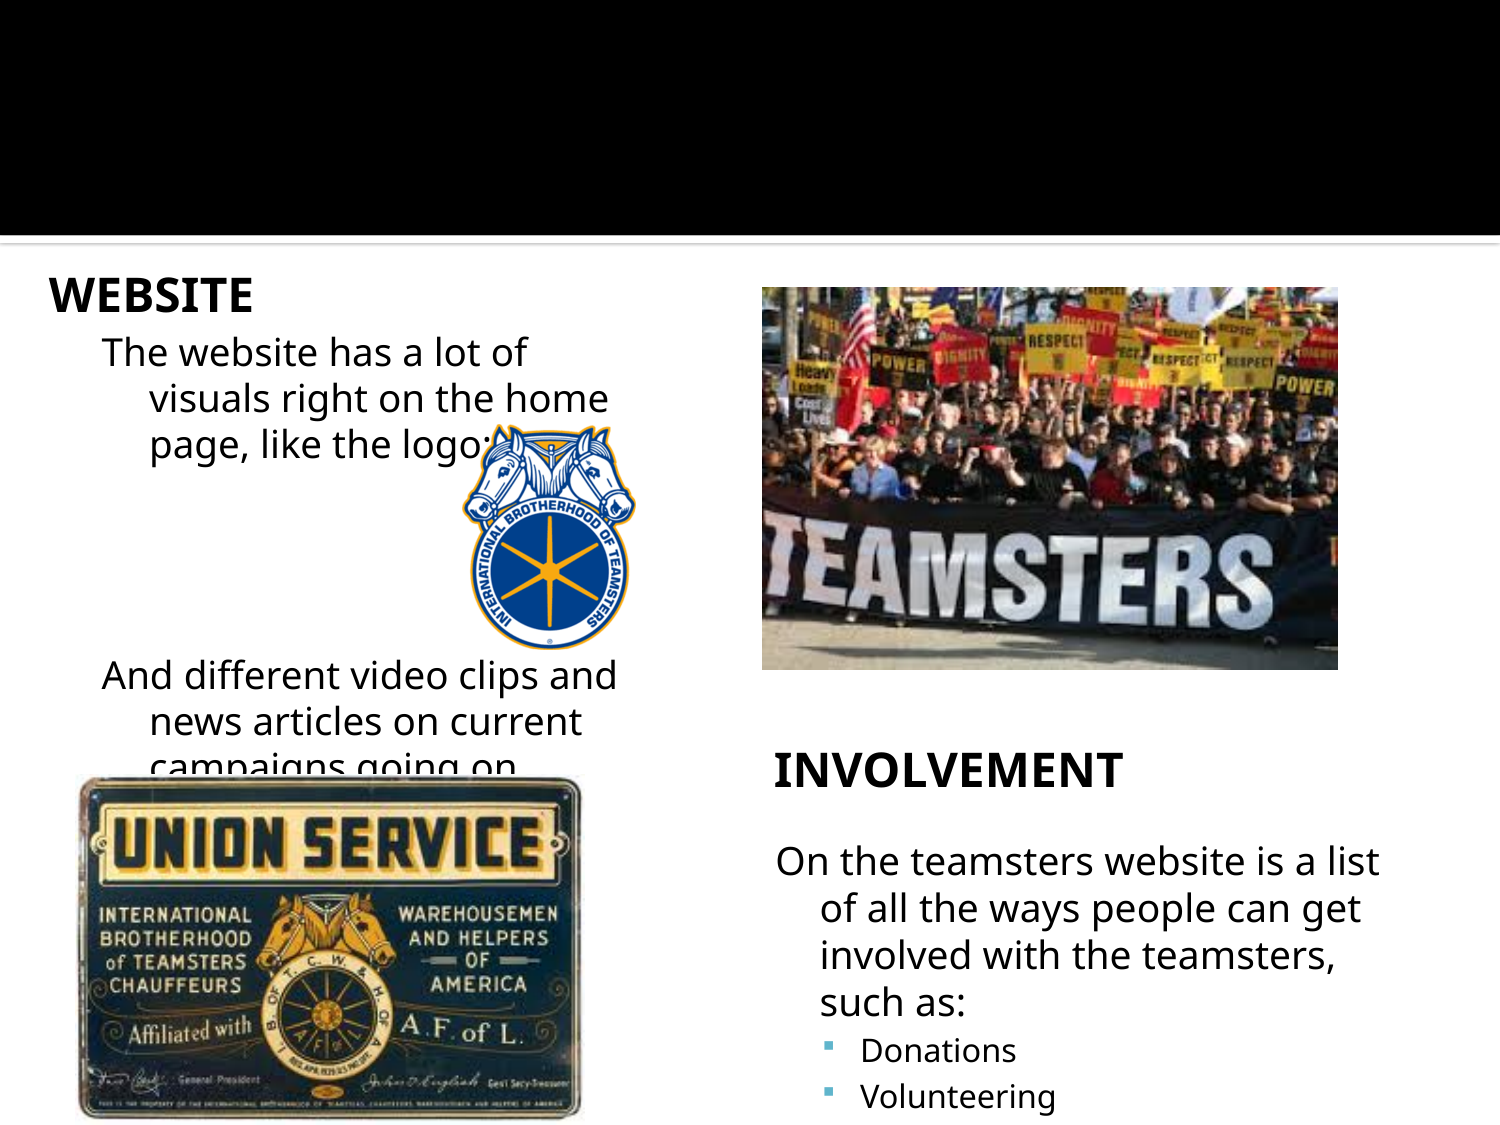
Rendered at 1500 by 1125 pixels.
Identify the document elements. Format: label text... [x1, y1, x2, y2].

list On the teamsters website is a list of all the ways people can get involved with the teamsters, such as: Donations Volunteering [750, 774, 1400, 1125]
list The website has a lot of visuals right on the home page, like the logo: And different video clips and news articles on current campaigns going on. [75, 312, 638, 800]
list Involvement [750, 712, 1413, 818]
picture [74, 774, 585, 1125]
list Website [24, 237, 688, 343]
picture [762, 287, 1338, 671]
picture [462, 424, 636, 650]
